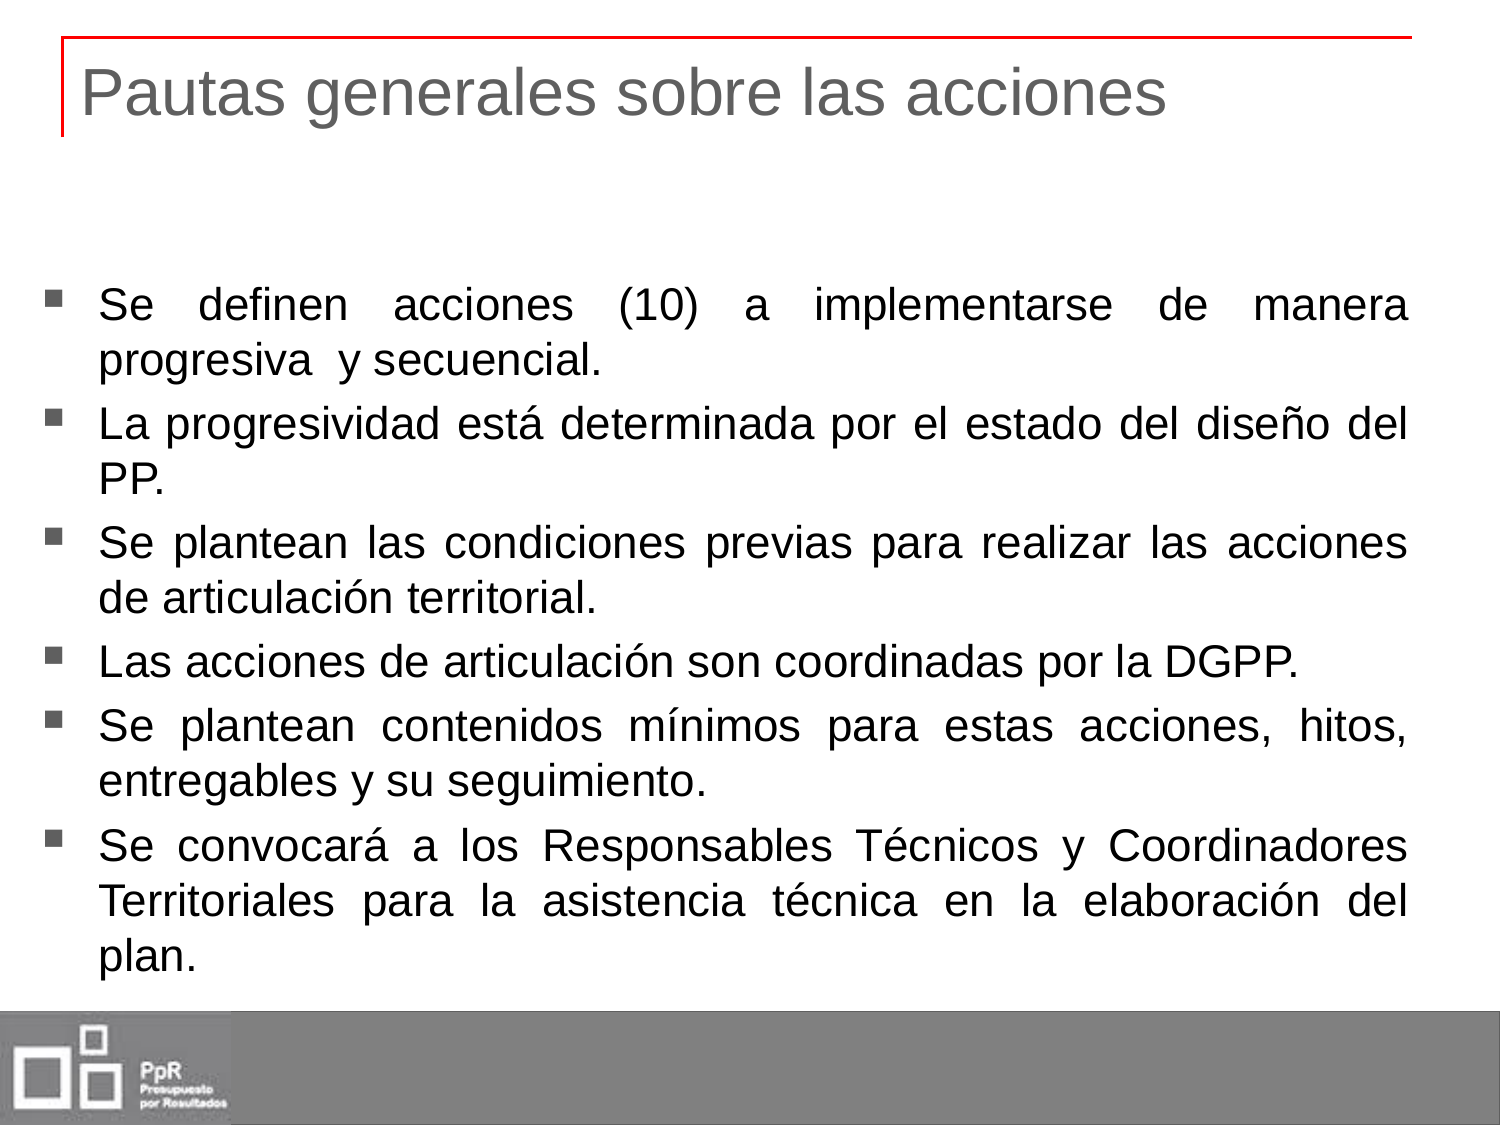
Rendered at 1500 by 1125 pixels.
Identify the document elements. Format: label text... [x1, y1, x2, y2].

picture [0, 1011, 231, 1125]
list Se definen acciones (10) a implementarse de manera progresiva y secuencial. La progresividad está determinada por el estado del diseño del PP. Se plantean las condiciones previas para realizar las acciones de articulación territorial. Las acciones de articulación son coordinadas por la DGPP. Se plantean contenidos mínimos para estas acciones, hitos, entregables y su seguimiento. Se convocará a los Responsables Técnicos y Coordinadores Territoriales para la asistencia técnica en la elaboración del plan. [27, 266, 1425, 1107]
title Pautas generales sobre las acciones [64, 40, 1416, 172]
